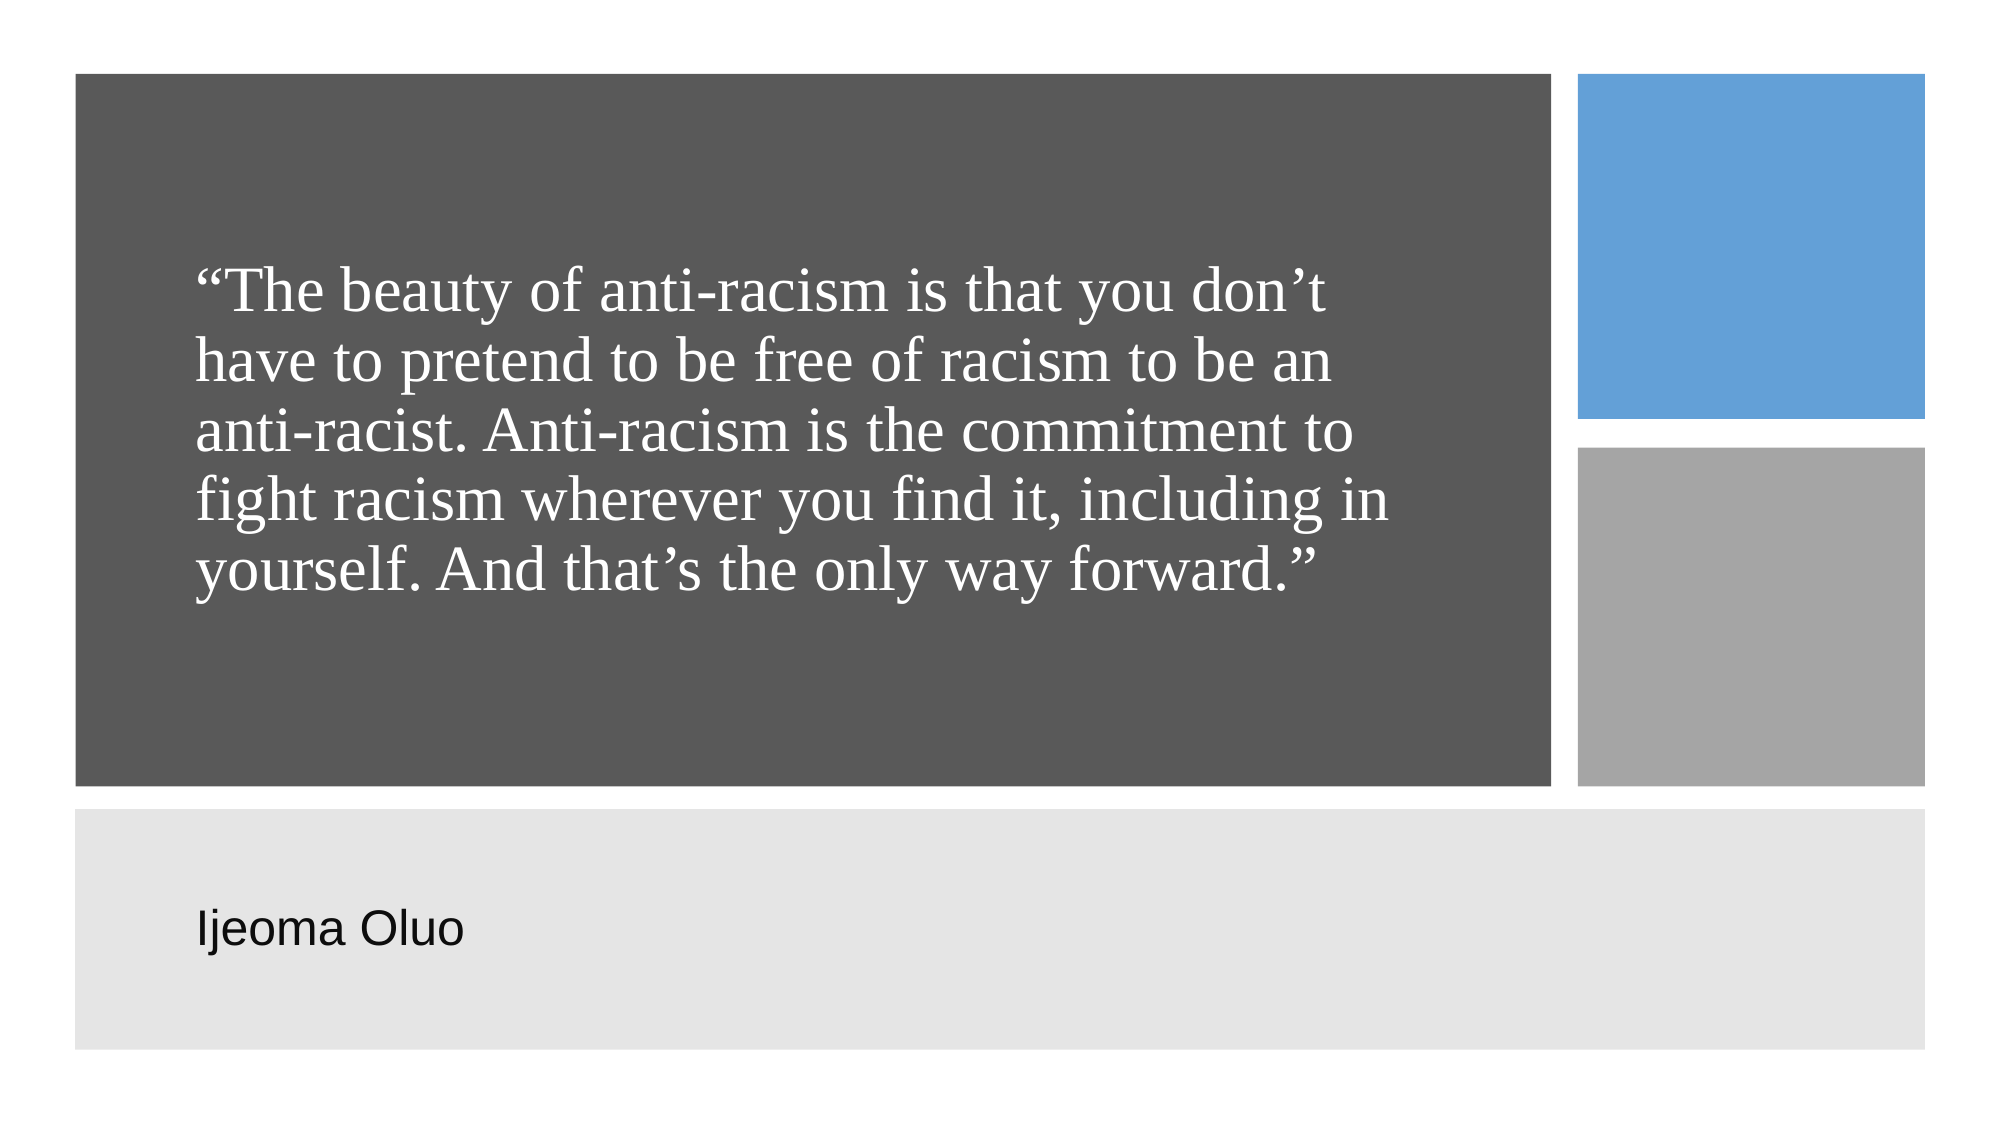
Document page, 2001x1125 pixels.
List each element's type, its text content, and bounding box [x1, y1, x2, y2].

title “The beauty of anti-racism is that you don’t have to pretend to be free of racism to be an anti-racist. Anti-racism is the commitment to fight racism wherever you find it, including in yourself. And that’s the only way forward.” [180, 169, 1450, 691]
list Ijeoma Oluo [180, 850, 1823, 1009]
text_box [1577, 73, 1926, 420]
text_box [74, 808, 1926, 1051]
text_box [75, 73, 1552, 787]
text_box [1577, 446, 1926, 787]
